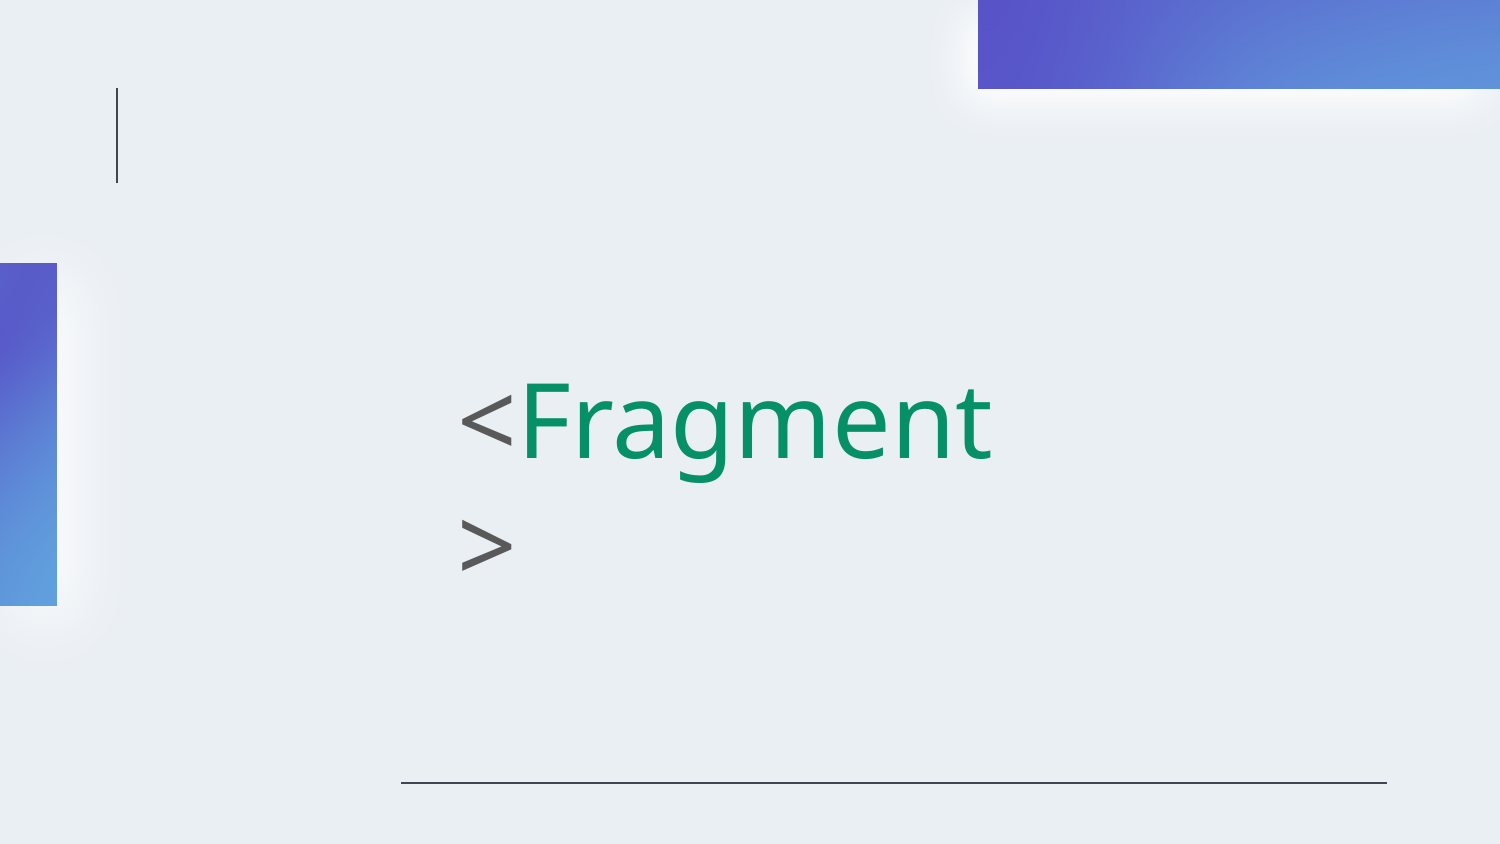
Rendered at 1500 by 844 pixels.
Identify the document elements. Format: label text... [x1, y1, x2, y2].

text_box <Fragment> [442, 339, 1041, 482]
picture [978, 0, 1500, 89]
picture [0, 263, 57, 606]
